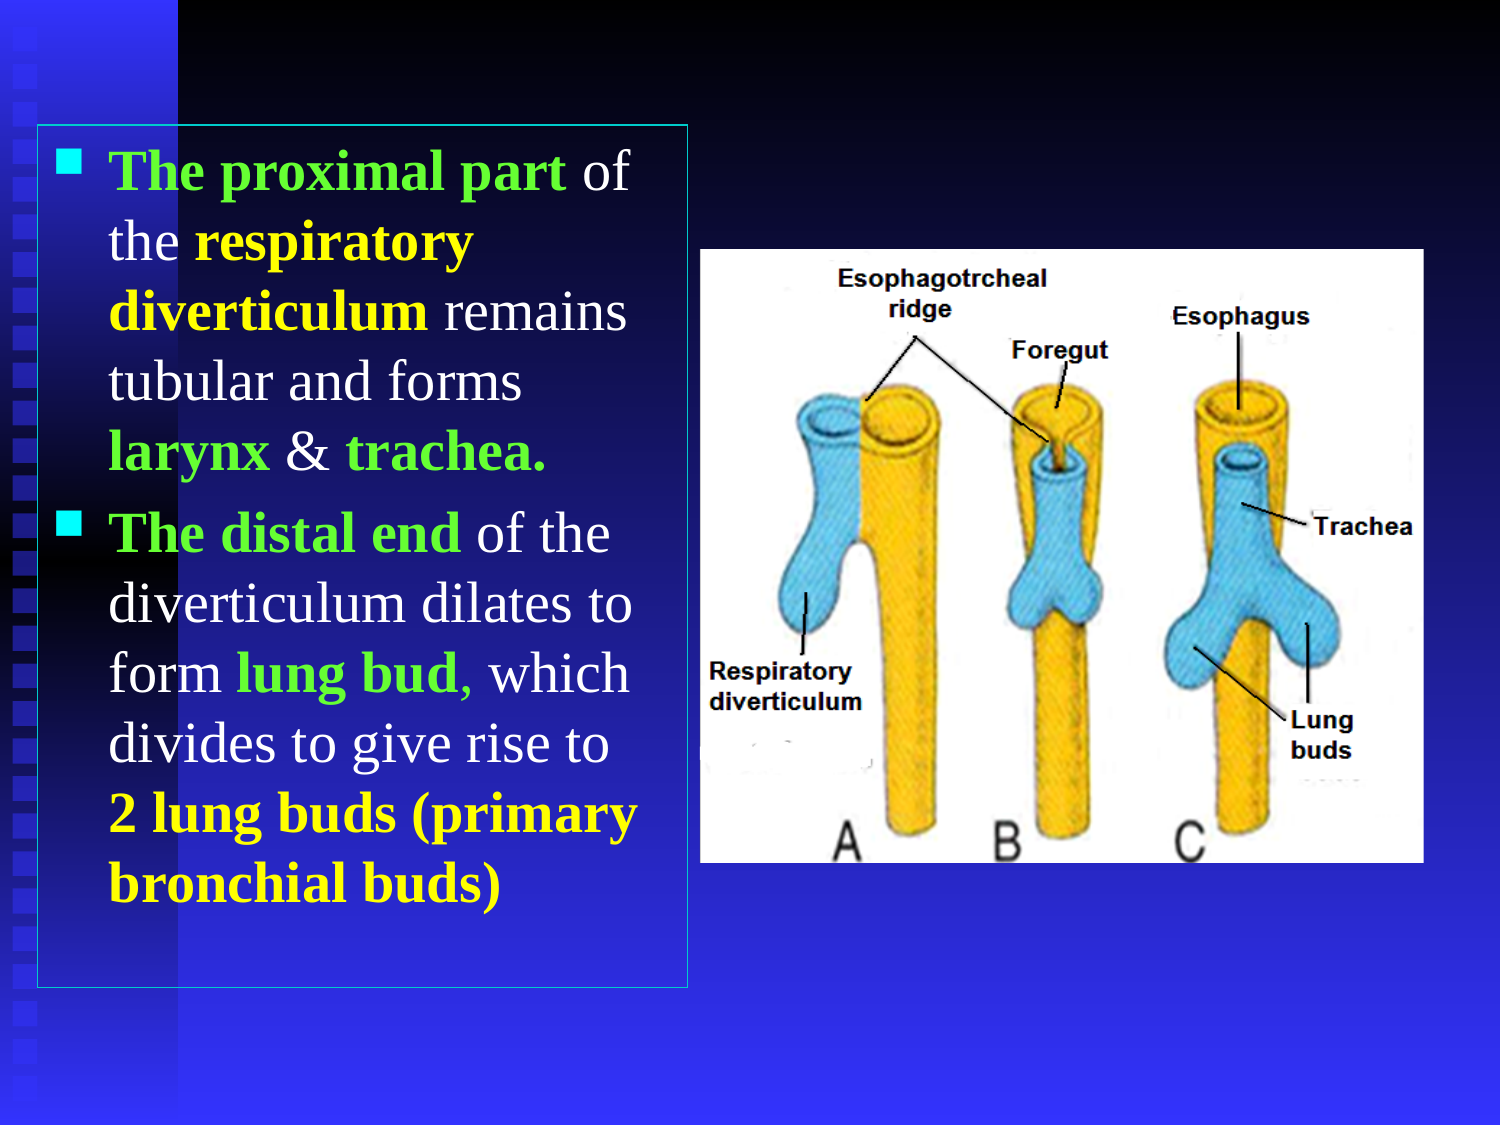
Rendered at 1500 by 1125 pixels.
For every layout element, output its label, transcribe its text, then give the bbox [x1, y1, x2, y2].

picture [699, 249, 1424, 863]
list The proximal part of the respiratory diverticulum remains tubular and forms larynx & trachea. The distal end of the diverticulum dilates to form lung bud, which divides to give rise to 2 lung buds (primary bronchial buds) [37, 124, 688, 988]
